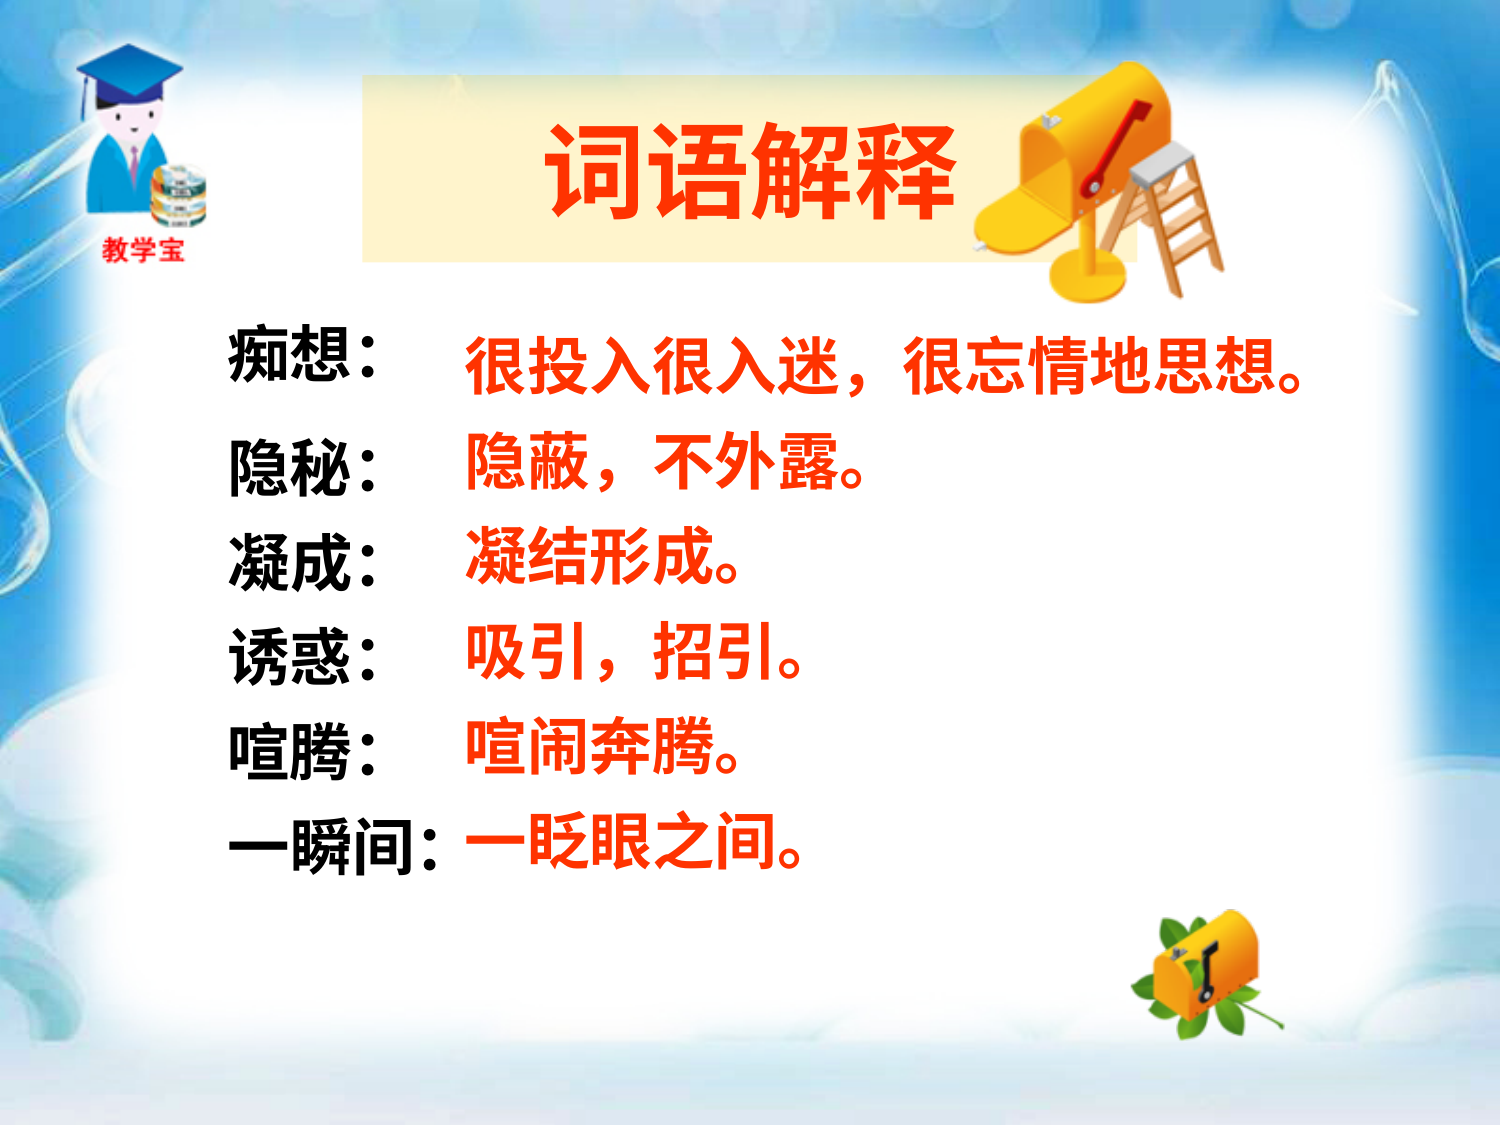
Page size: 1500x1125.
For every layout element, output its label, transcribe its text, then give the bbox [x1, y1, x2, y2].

list 痴想： 隐秘： 凝成： 诱惑： 喧腾： 一瞬间： [212, 299, 538, 1043]
title 词语解释 [362, 75, 957, 263]
picture [0, 0, 1500, 1125]
text_box 很投入很入迷，很忘情地思想。 隐蔽，不外露。 凝结形成。 吸引，招引。 喧闹奔腾。 一眨眼之间。 [449, 312, 1413, 991]
